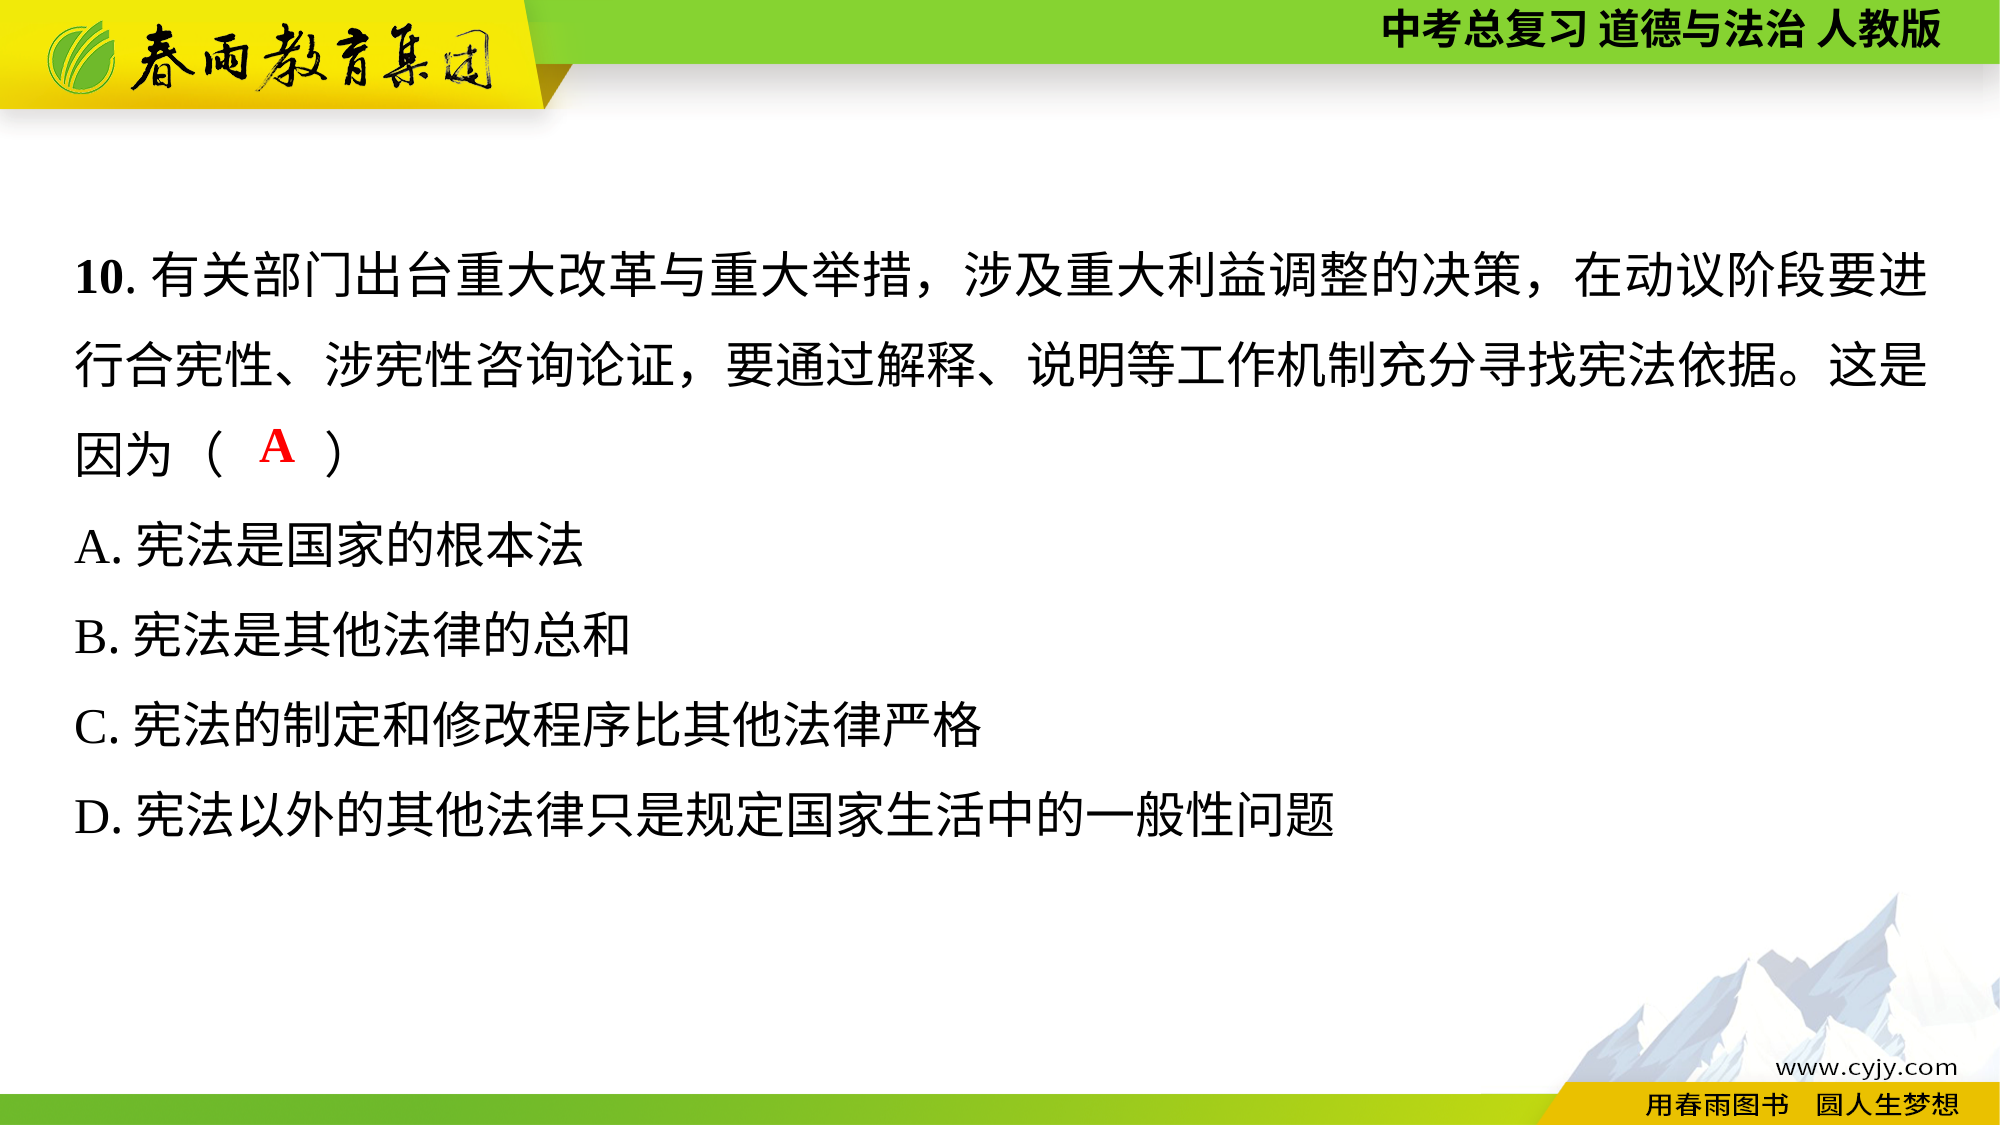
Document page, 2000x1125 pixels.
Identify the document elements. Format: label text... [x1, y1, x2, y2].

picture [0, 0, 2000, 1125]
list 10.有关部门出台重大改革与重大举措，涉及重大利益调整的决策，在动议阶段要进行合宪性、涉宪性咨询论证，要通过解释、说明等工作机制充分寻找宪法依据。这是因为（ ） A.宪法是国家的根本法 B.宪法是其他法律的总和 C.宪法的制定和修改程序比其他法律严格 D.宪法以外的其他法律只是规定国家生活中的一般性问题 [59, 206, 1944, 846]
text_box A [244, 404, 311, 480]
